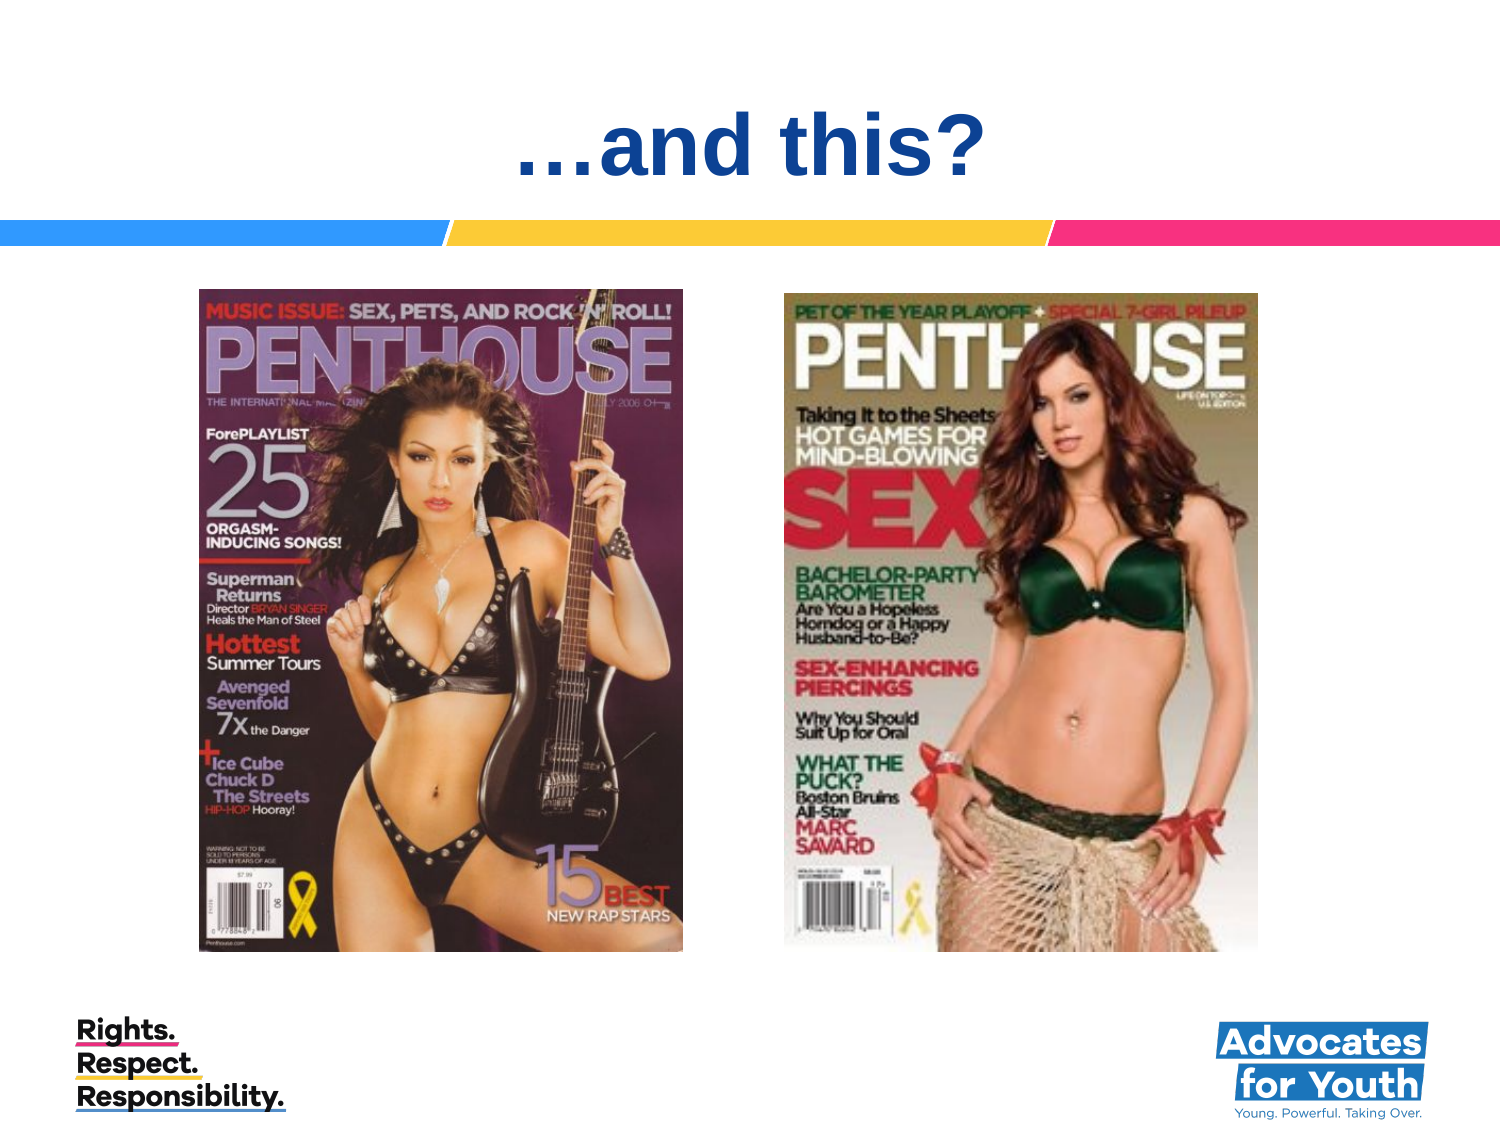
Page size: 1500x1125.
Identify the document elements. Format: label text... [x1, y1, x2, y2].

picture [0, 207, 1500, 258]
title …and this? [103, 59, 1397, 223]
picture [198, 289, 683, 952]
picture [784, 293, 1258, 952]
